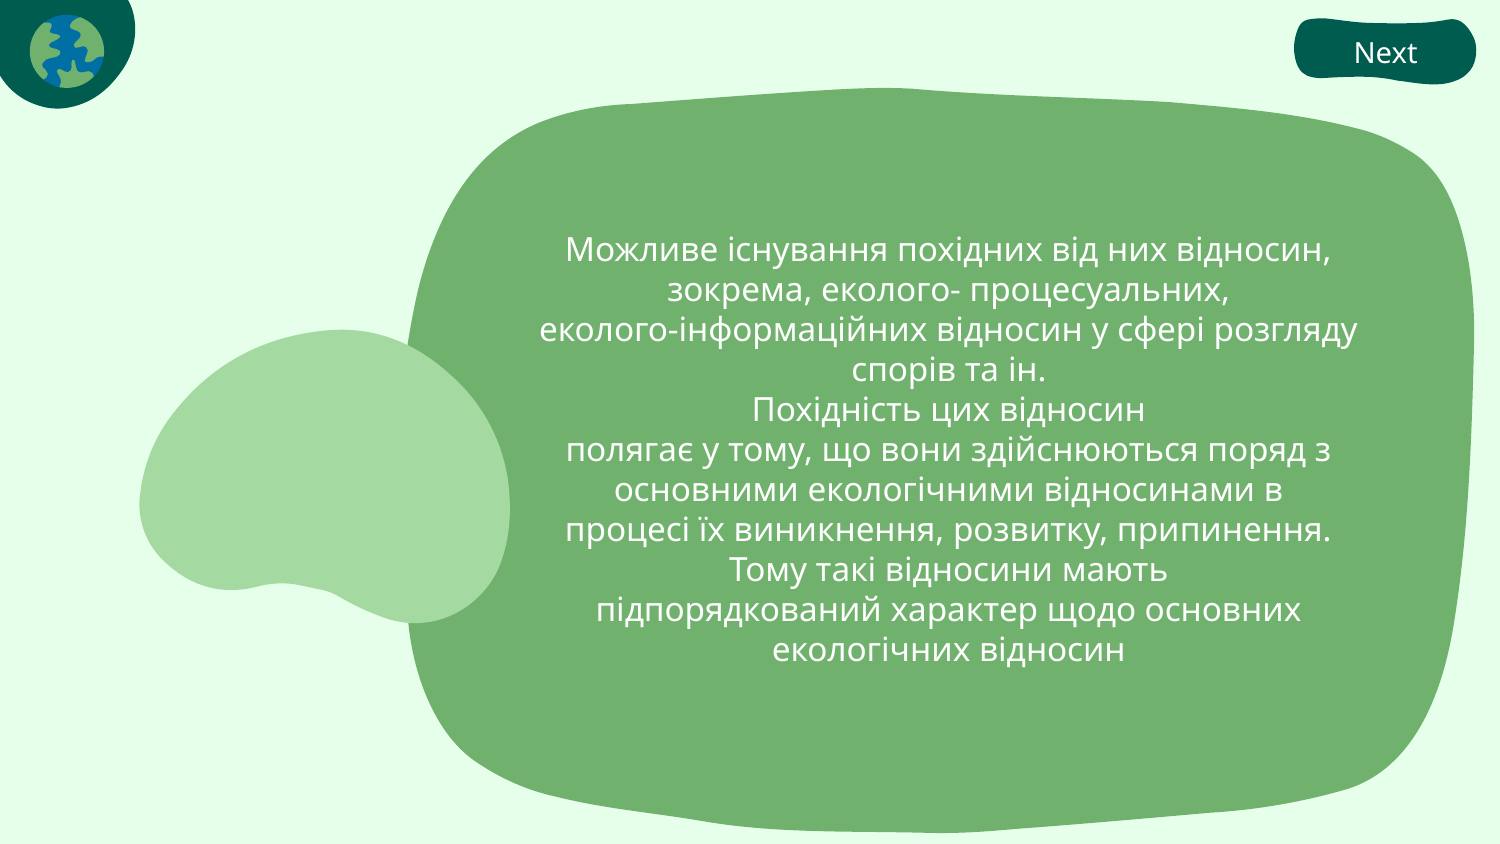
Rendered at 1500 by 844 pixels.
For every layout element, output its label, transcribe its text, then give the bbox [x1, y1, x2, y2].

text_box [139, 329, 500, 624]
text_box [117, 0, 136, 78]
text_box [10, 89, 97, 109]
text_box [24, 14, 107, 89]
text_box [0, 0, 117, 89]
text_box Next [1293, 20, 1479, 82]
list Можливе існування похідних від них відносин, зокрема, еколого- процесуальних, еколого-інформаційних відносин у сфері розгляду спорів та ін. Похідність цих відносин полягає у тому, що вони здійснюються поряд з основними екологічними відносинами в процесі їх виникнення, розвитку, припинення. Тому такі відносини мають підпорядкований характер щодо основних екологічних відносин [500, 152, 1398, 744]
text_box [407, 87, 1475, 834]
